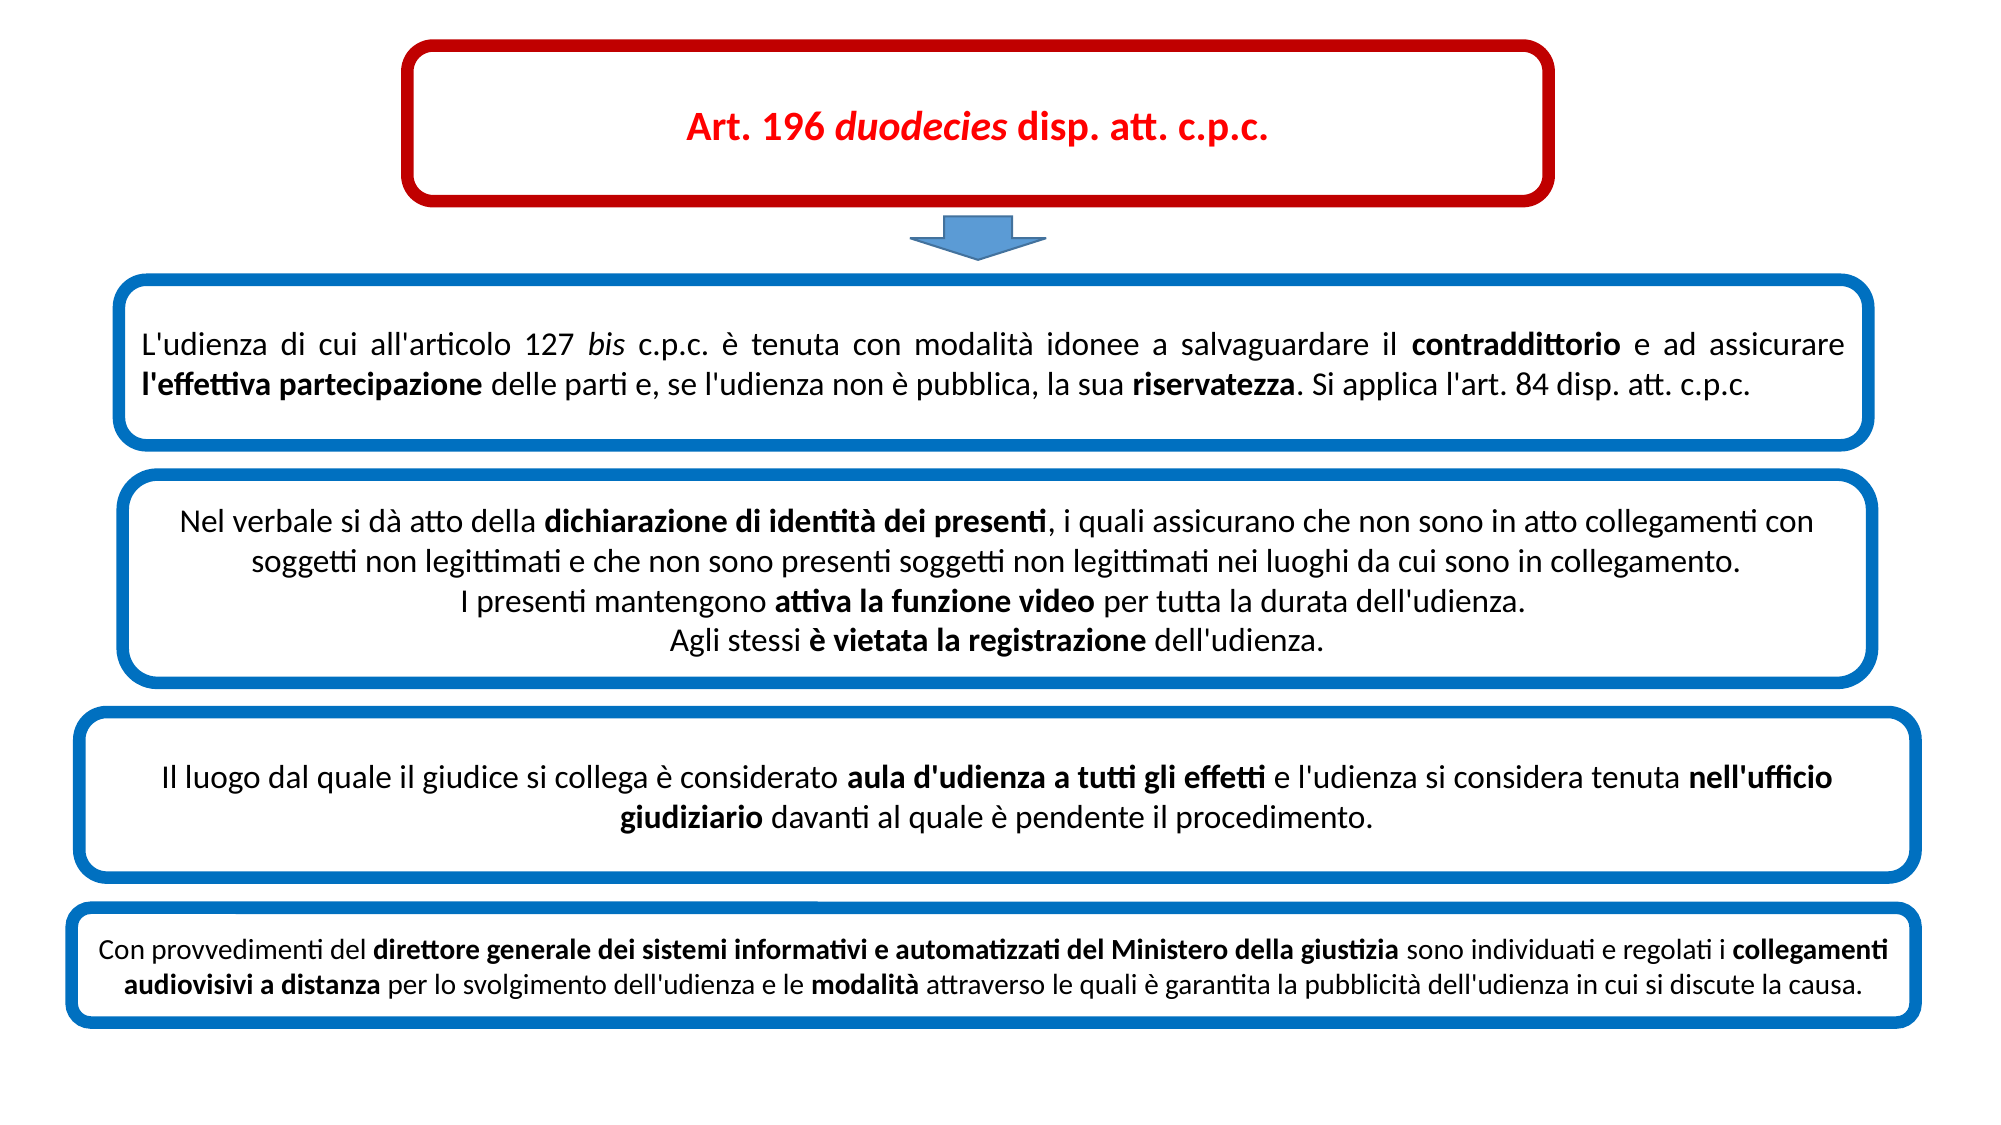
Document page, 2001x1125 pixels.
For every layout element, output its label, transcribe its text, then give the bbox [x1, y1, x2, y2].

text_box Nel verbale si dà atto della dichiarazione di identità dei presenti, i quali assicurano che non sono in atto collegamenti con soggetti non legittimati e che non sono presenti soggetti non legittimati nei luoghi da cui sono in collegamento. I presenti mantengono attiva la funzione video per tutta la durata dell'udienza. Agli stessi è vietata la registrazione dell'udienza. [121, 473, 1874, 684]
text_box Il luogo dal quale il giudice si collega è considerato aula d'udienza a tutti gli effetti e l'udienza si considera tenuta nell'ufficio giudiziario davanti al quale è pendente il procedimento. [78, 710, 1917, 879]
text_box Con provvedimenti del direttore generale dei sistemi informativi e automatizzati del Ministero della giustizia sono individuati e regolati i collegamenti audiovisivi a distanza per lo svolgimento dell'udienza e le modalità attraverso le quali è garantita la pubblicità dell'udienza in cui si discute la causa. [70, 906, 1917, 1024]
text_box L'udienza di cui all'articolo 127 bis c.p.c. è tenuta con modalità idonee a salvaguardare il contraddittorio e ad assicurare l'effettiva partecipazione delle parti e, se l'udienza non è pubblica, la sua riservatezza. Si applica l'art. 84 disp. att. c.p.c. [117, 278, 1870, 447]
text_box [909, 215, 1047, 261]
text_box Art. 196 duodecies disp. att. c.p.c. [406, 44, 1550, 203]
